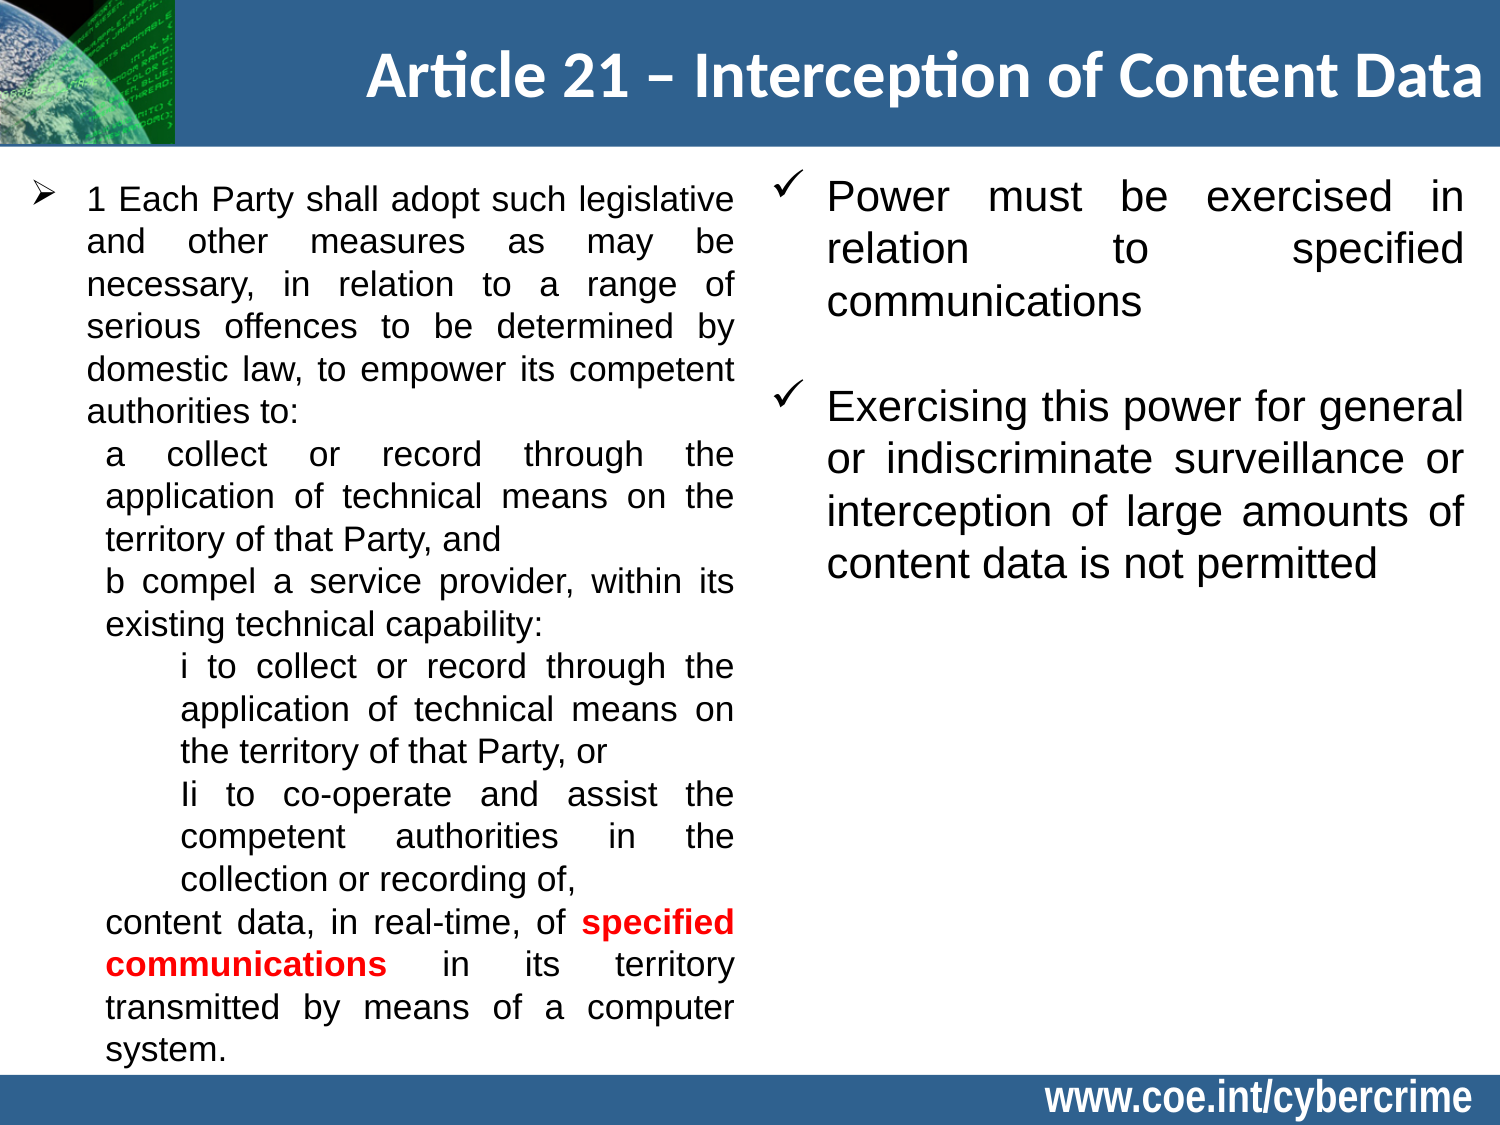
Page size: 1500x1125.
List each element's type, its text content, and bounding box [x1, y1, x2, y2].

text_box Article 21 – Interception of Content Data [177, 0, 1500, 149]
picture [0, 0, 175, 144]
text_box [0, 1073, 1030, 1125]
text_box Power must be exercised in relation to specified communications Exercising this power for general or indiscriminate surveillance or interception of large amounts of content data is not permitted [755, 159, 1480, 595]
text_box 1 Each Party shall adopt such legislative and other measures as may be necessary, in relation to a range of serious offences to be determined by domestic law, to empower its competent authorities to: a collect or record through the application of technical means on the territory of that Party, and b compel a service provider, within its existing technical capability: i to collect or record through the application of technical means on the territory of that Party, or Ii to co-operate and assist the competent authorities in the collection or recording of, content data, in real-time, of specified communications in its territory transmitted by means of a computer system. [15, 168, 750, 1077]
text_box www.coe.int/cybercrime [1030, 1059, 1500, 1125]
